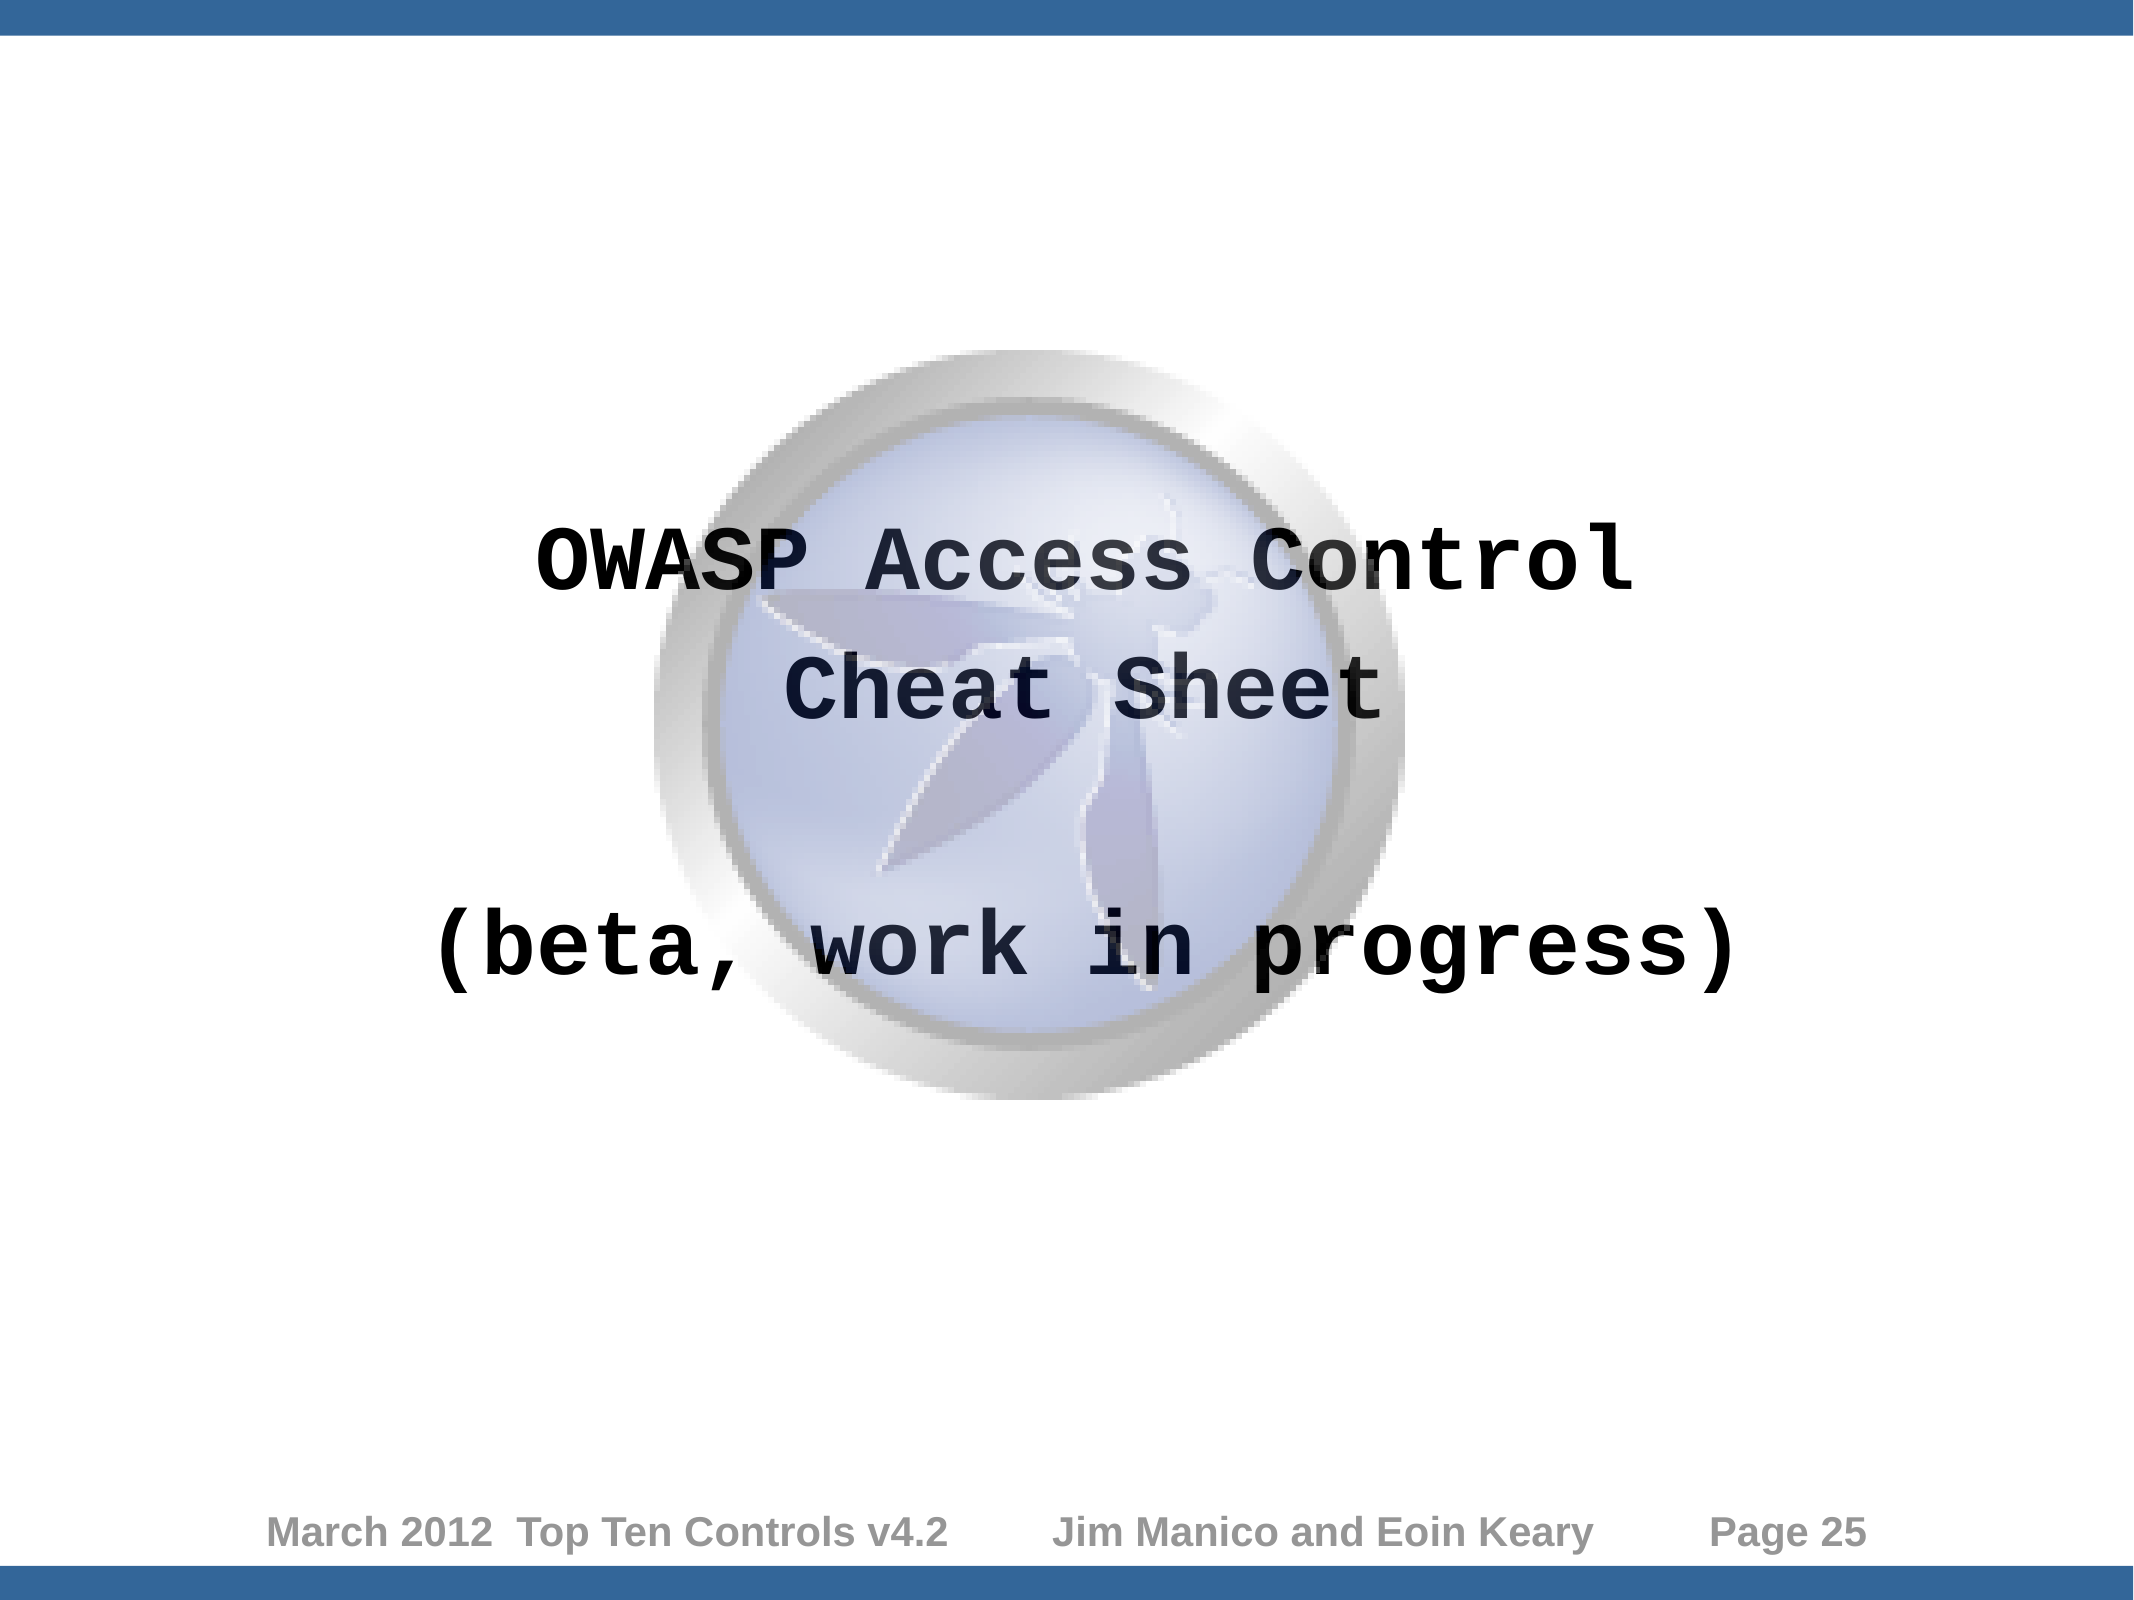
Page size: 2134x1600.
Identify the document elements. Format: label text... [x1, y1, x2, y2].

list OWASP Access Control Cheat Sheet (beta, work in progress) [1410, 487, 2084, 1088]
list OWASP Access Control Cheat Sheet (beta, work in progress) [88, 487, 648, 1088]
picture [653, 349, 1405, 1101]
